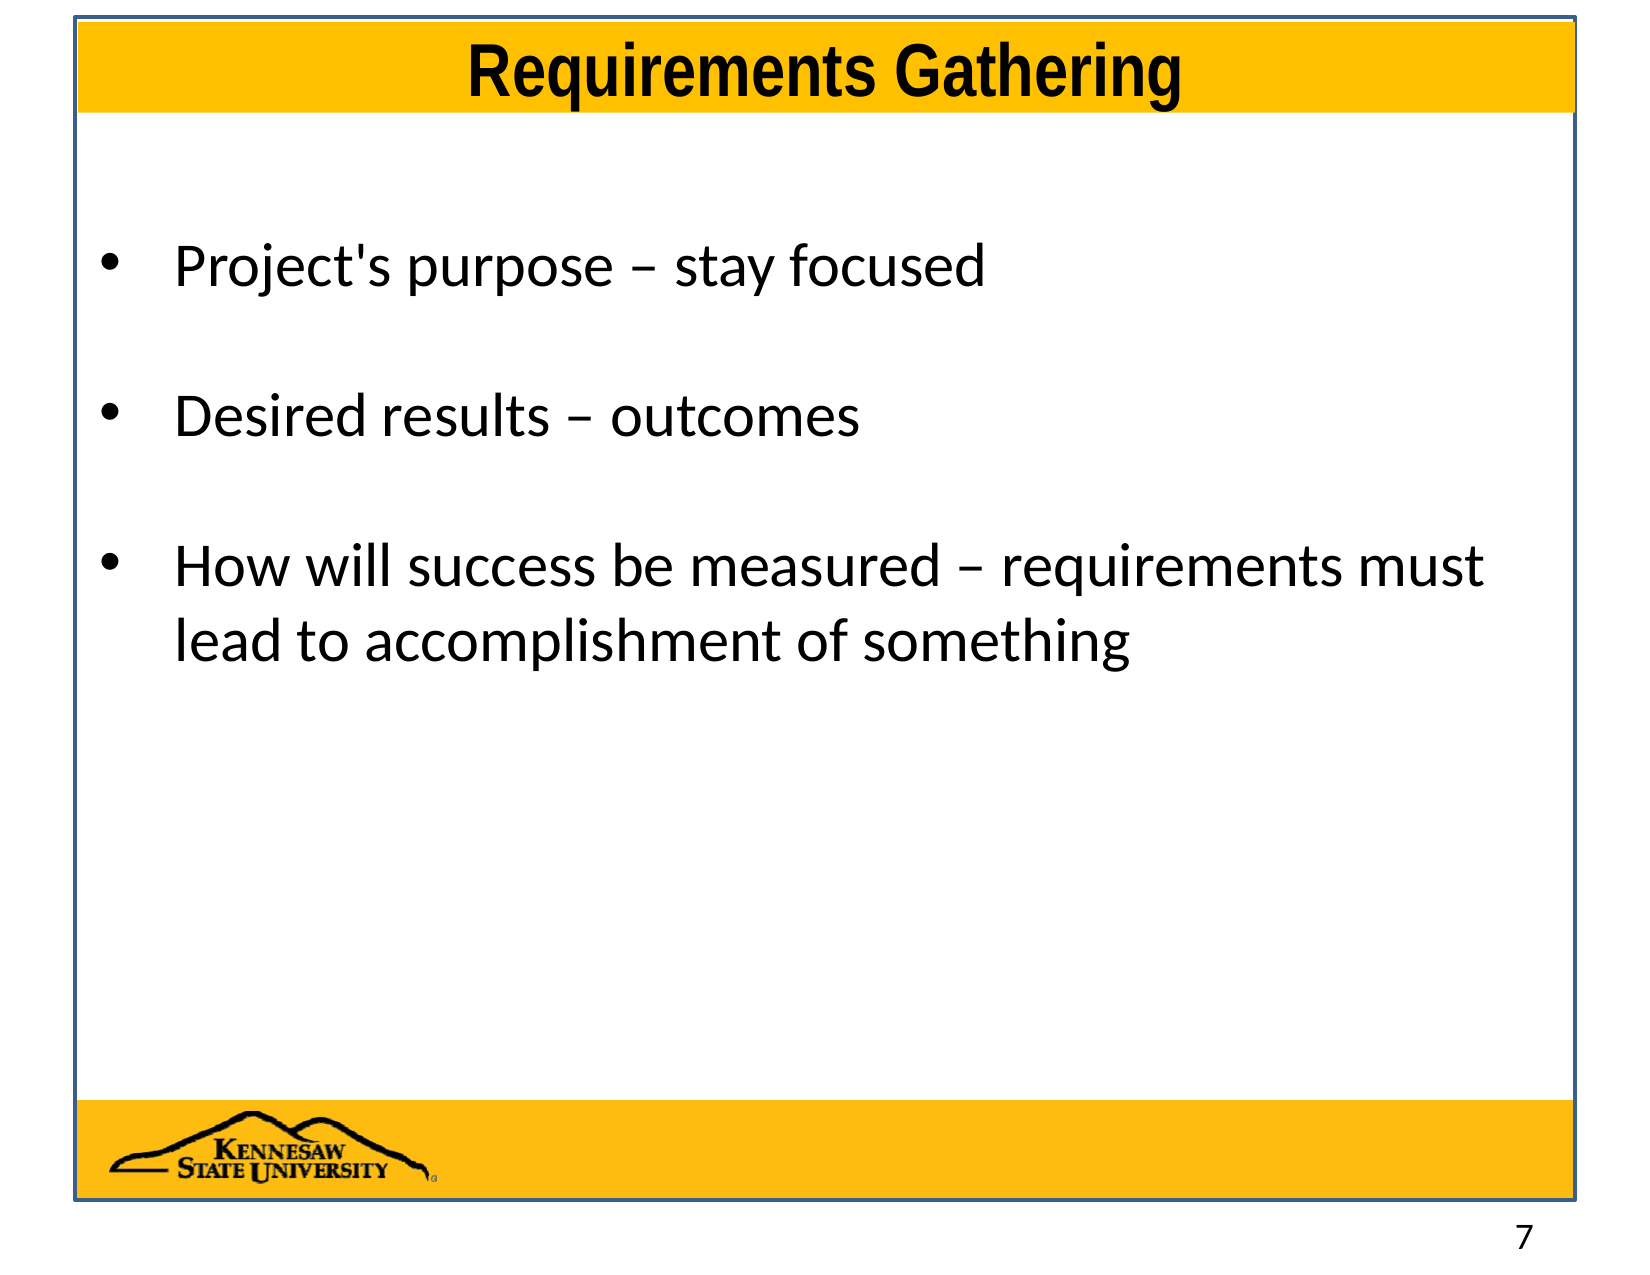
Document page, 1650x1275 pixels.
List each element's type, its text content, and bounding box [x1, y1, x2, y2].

title Requirements Gathering [77, 21, 1575, 113]
list Project's purpose – stay focused Desired results – outcomes How will success be measured – requirements must lead to accomplishment of something [99, 223, 1550, 754]
picture [108, 1111, 437, 1184]
